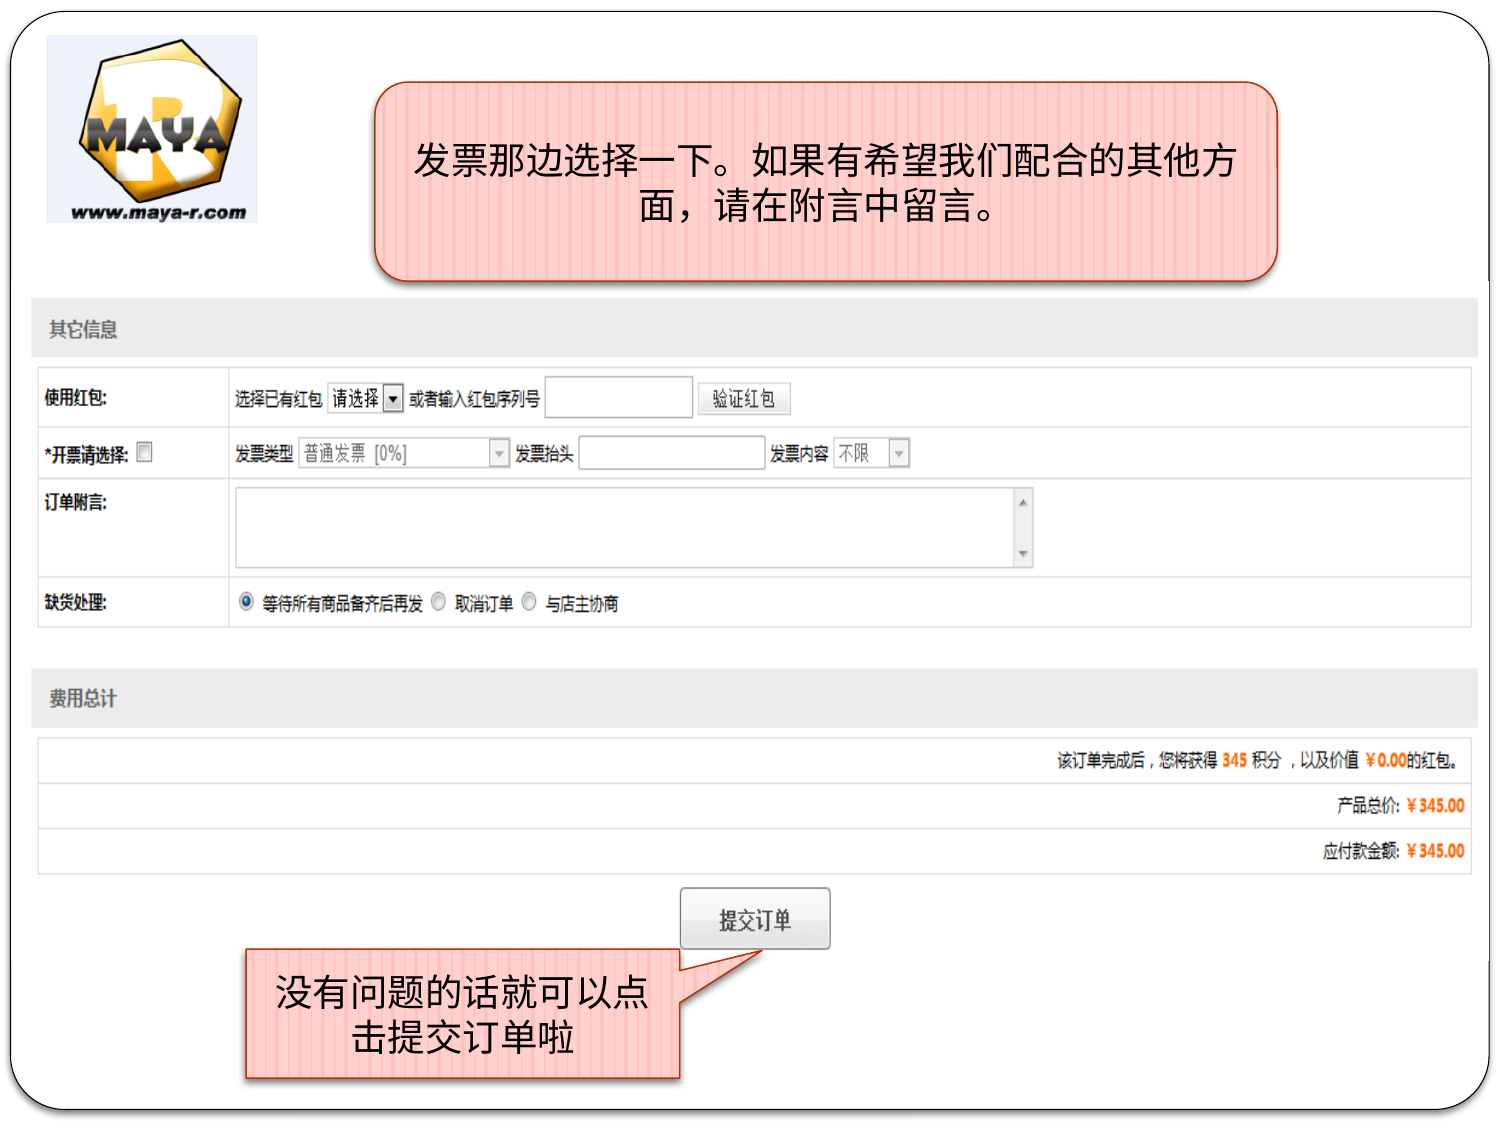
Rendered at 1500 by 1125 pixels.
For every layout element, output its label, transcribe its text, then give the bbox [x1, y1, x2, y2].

text_box 发票那边选择一下。如果有希望我们配合的其他方面，请在附言中留言。 [374, 81, 1279, 279]
picture [46, 35, 258, 223]
text_box 没有问题的话就可以点击提交订单啦 [245, 971, 732, 1079]
picture [11, 280, 1489, 962]
